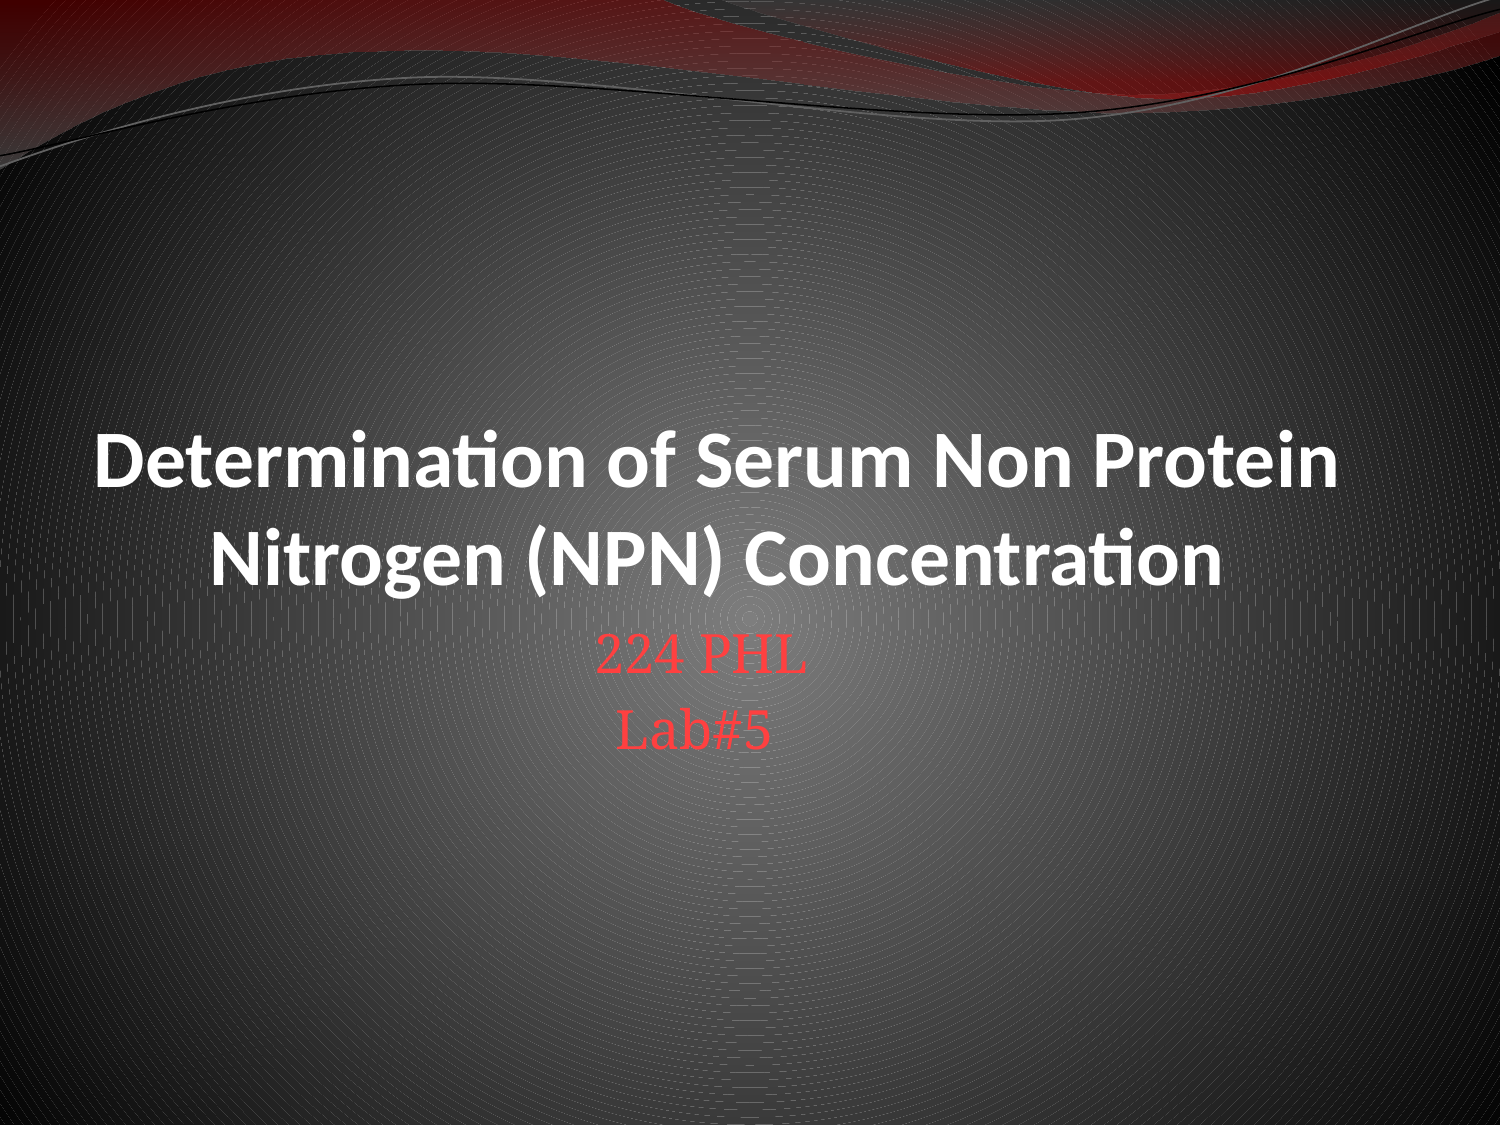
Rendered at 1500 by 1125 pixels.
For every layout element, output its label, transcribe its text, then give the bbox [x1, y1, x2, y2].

subtitle 224 PHL Lab#5 [62, 612, 1351, 900]
title Determination of Serum Non Protein Nitrogen (NPN) Concentration [75, 399, 1363, 700]
